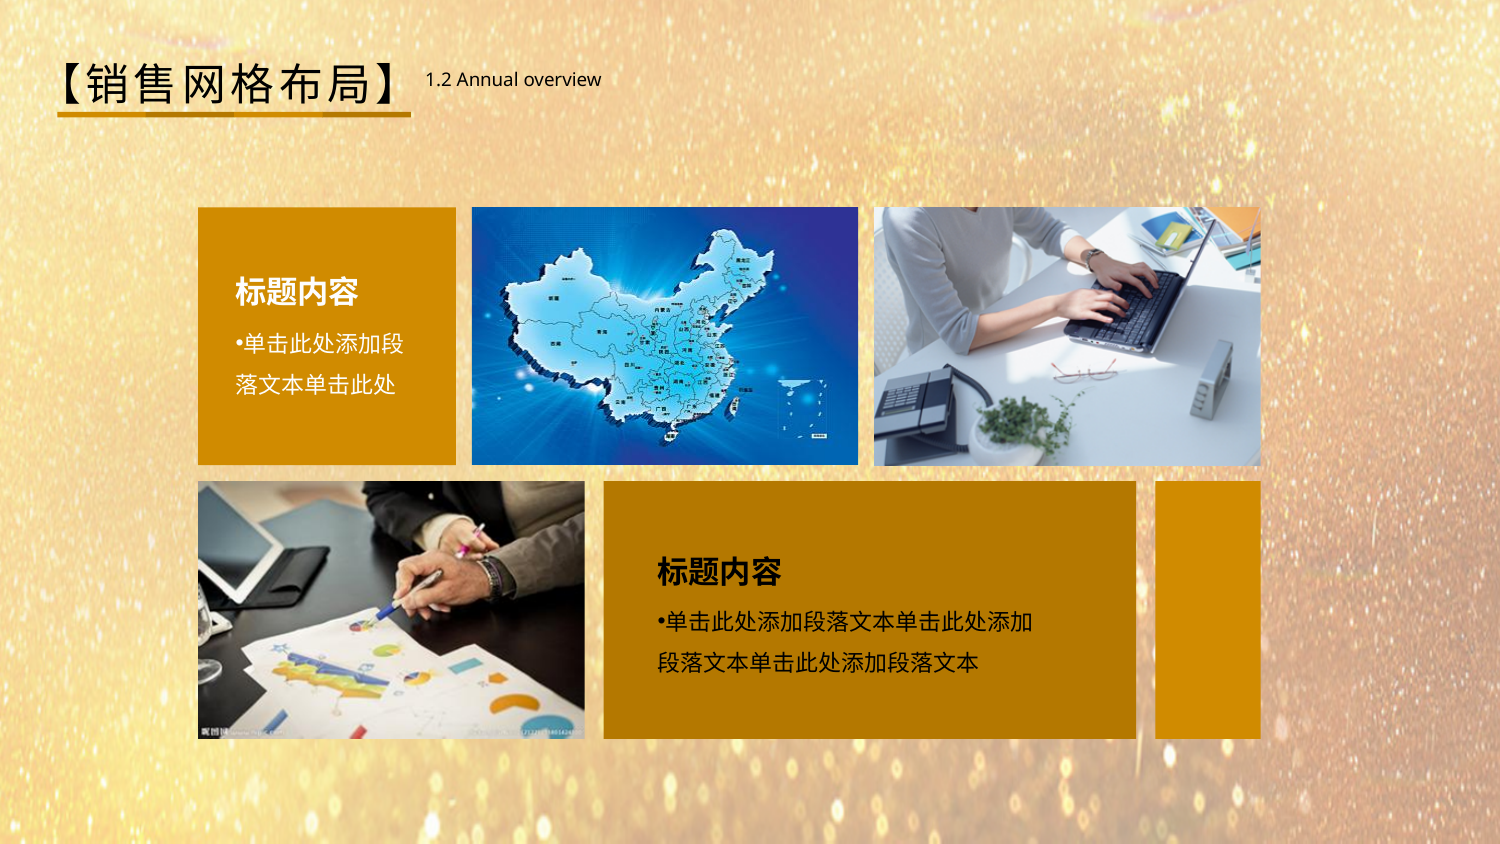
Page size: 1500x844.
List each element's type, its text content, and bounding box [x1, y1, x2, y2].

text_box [197, 207, 457, 466]
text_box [603, 480, 1137, 744]
text_box 标题内容 [498, 247, 635, 316]
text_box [22, 22, 620, 118]
text_box [198, 481, 585, 739]
text_box [471, 207, 859, 465]
text_box [1155, 481, 1261, 739]
text_box [874, 207, 1261, 466]
